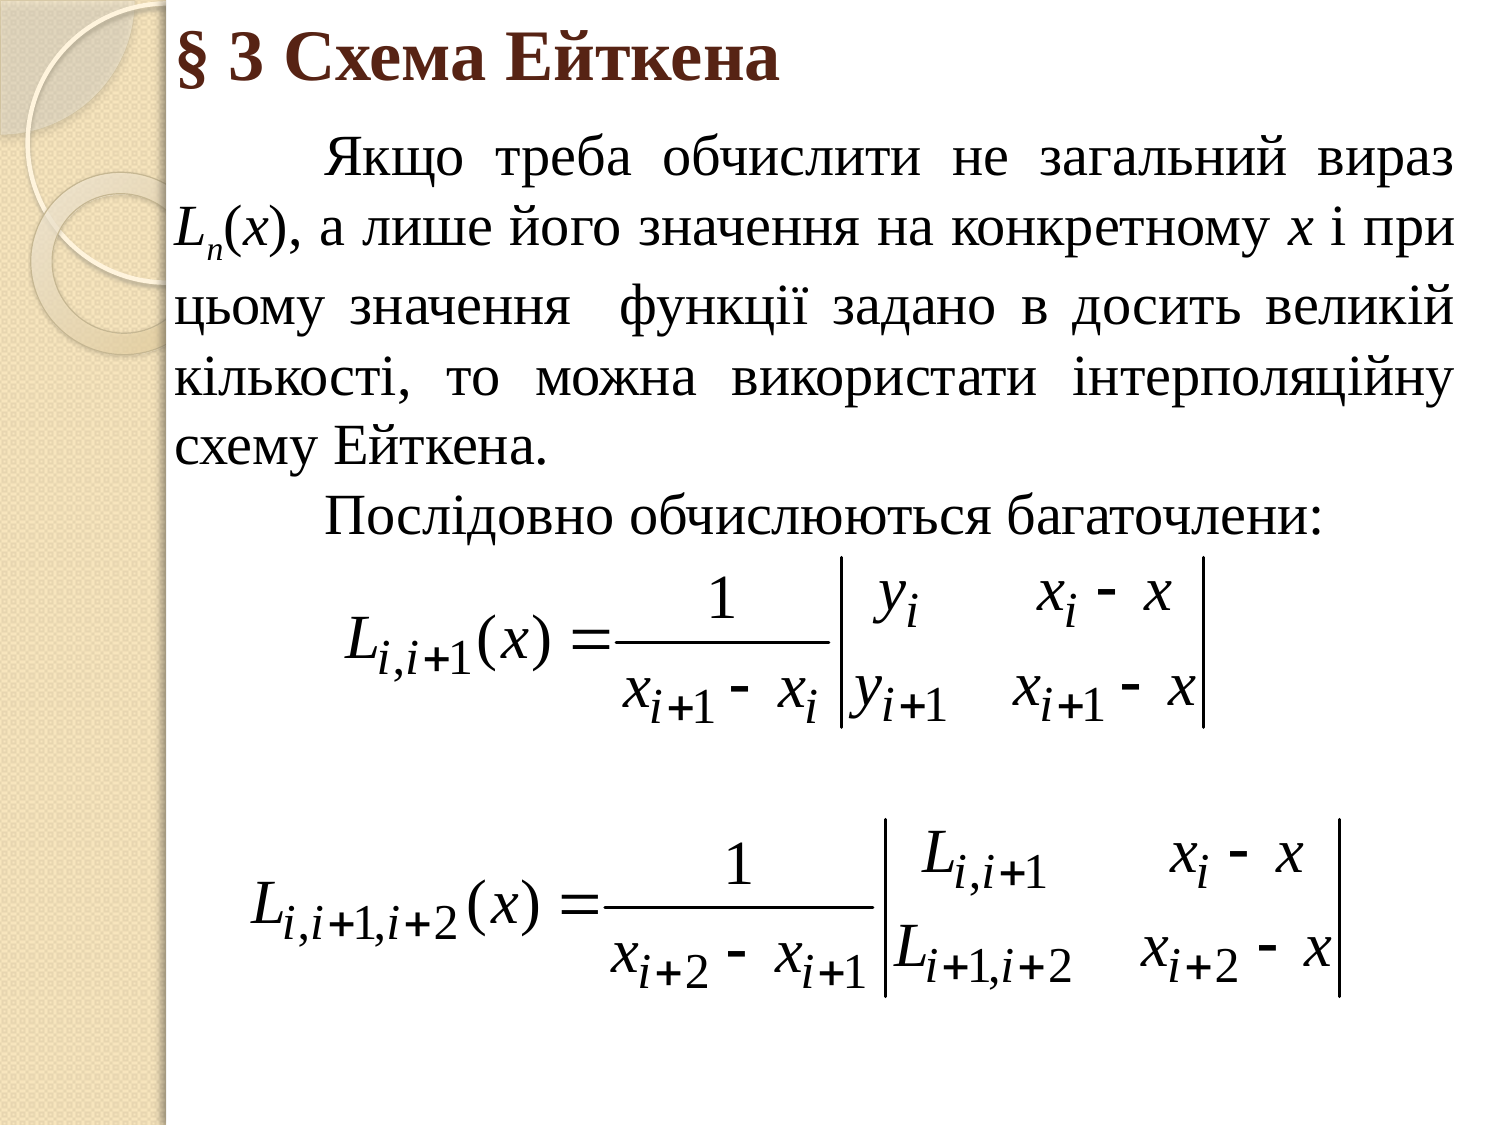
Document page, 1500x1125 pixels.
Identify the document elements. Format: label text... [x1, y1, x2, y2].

text_box Якщо треба обчислити не загальний вираз Ln(x), а лише його значення на конкретному х і при цьому значення функції задано в досить великій кількості, то можна використати інтерполяційну схему Ейткена. Послідовно обчислюються багаточлени: [159, 109, 1471, 554]
title § 3 Схема Ейткена [159, 1, 1390, 102]
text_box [336, 548, 1216, 739]
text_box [241, 810, 1352, 1008]
